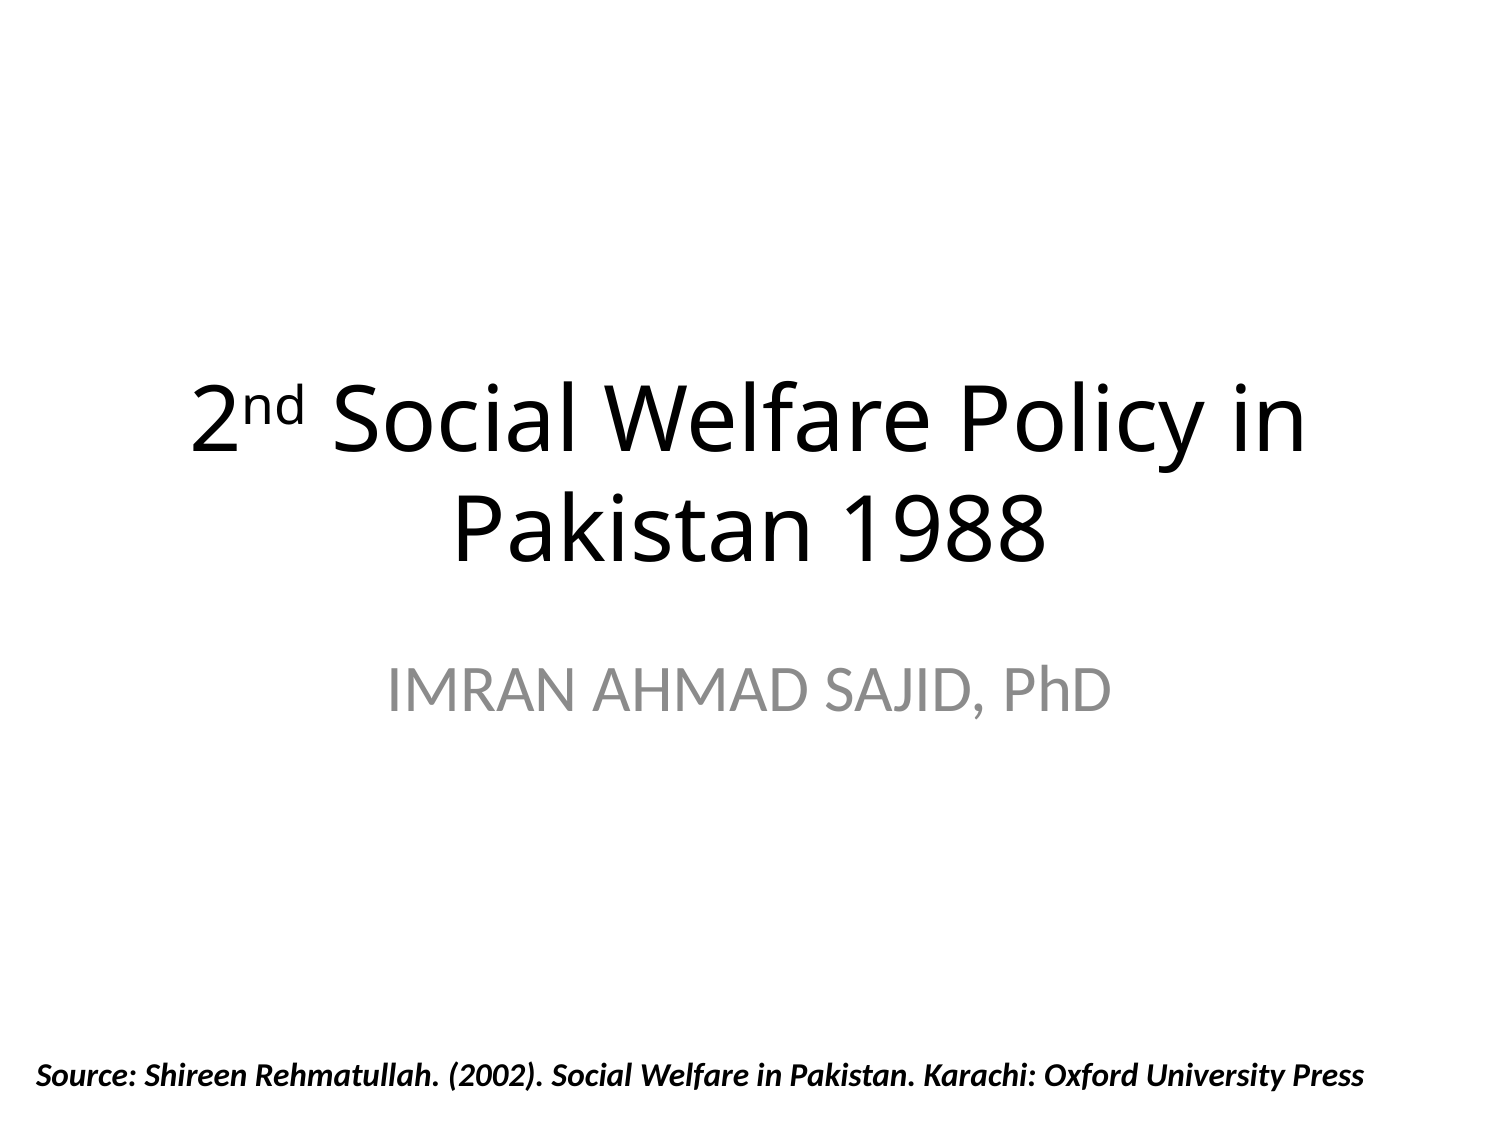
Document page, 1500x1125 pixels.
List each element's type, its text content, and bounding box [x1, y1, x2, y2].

subtitle IMRAN AHMAD SAJID, PhD [225, 637, 1275, 925]
text_box Source: Shireen Rehmatullah. (2002). Social Welfare in Pakistan. Karachi: Oxford University Press [21, 1045, 1382, 1101]
title 2nd Social Welfare Policy in Pakistan 1988 [112, 349, 1388, 591]
